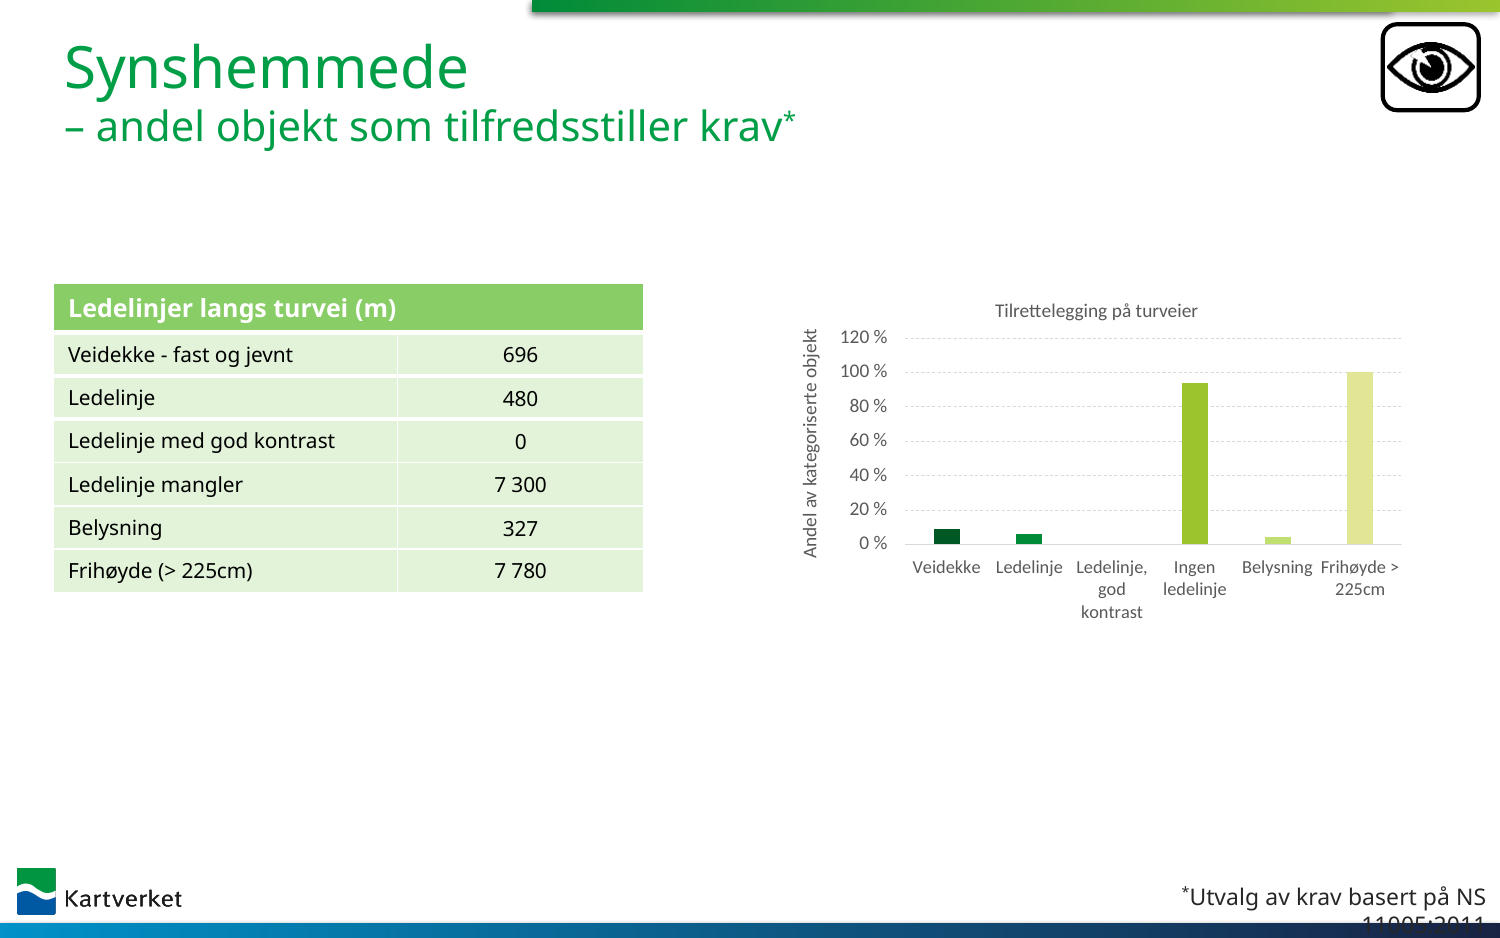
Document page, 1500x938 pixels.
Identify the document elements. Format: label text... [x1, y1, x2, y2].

table_cell 696 [398, 335, 643, 374]
table_cell 7 300 [398, 463, 643, 505]
table_cell Ledelinje [54, 378, 397, 417]
table_cell Veidekke - fast og jevnt [54, 335, 397, 374]
table_cell 327 [398, 507, 643, 548]
text_box *Utvalg av krav basert på NS 11005:2011 [1068, 873, 1500, 938]
table_cell 0 [398, 421, 643, 462]
table_cell 7 780 [398, 550, 643, 592]
text_box Synshemmede – andel objekt som tilfredsstiller krav* [49, 24, 1431, 158]
picture [791, 291, 1402, 630]
table_cell Frihøyde (> 225cm) [54, 550, 397, 592]
table_header Ledelinjer langs turvei (m) [54, 284, 643, 330]
table_cell Ledelinje med god kontrast [54, 421, 397, 462]
table_cell Ledelinje mangler [54, 463, 397, 505]
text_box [1382, 24, 1480, 111]
table_cell 480 [398, 378, 643, 417]
table_cell Belysning [54, 507, 397, 548]
